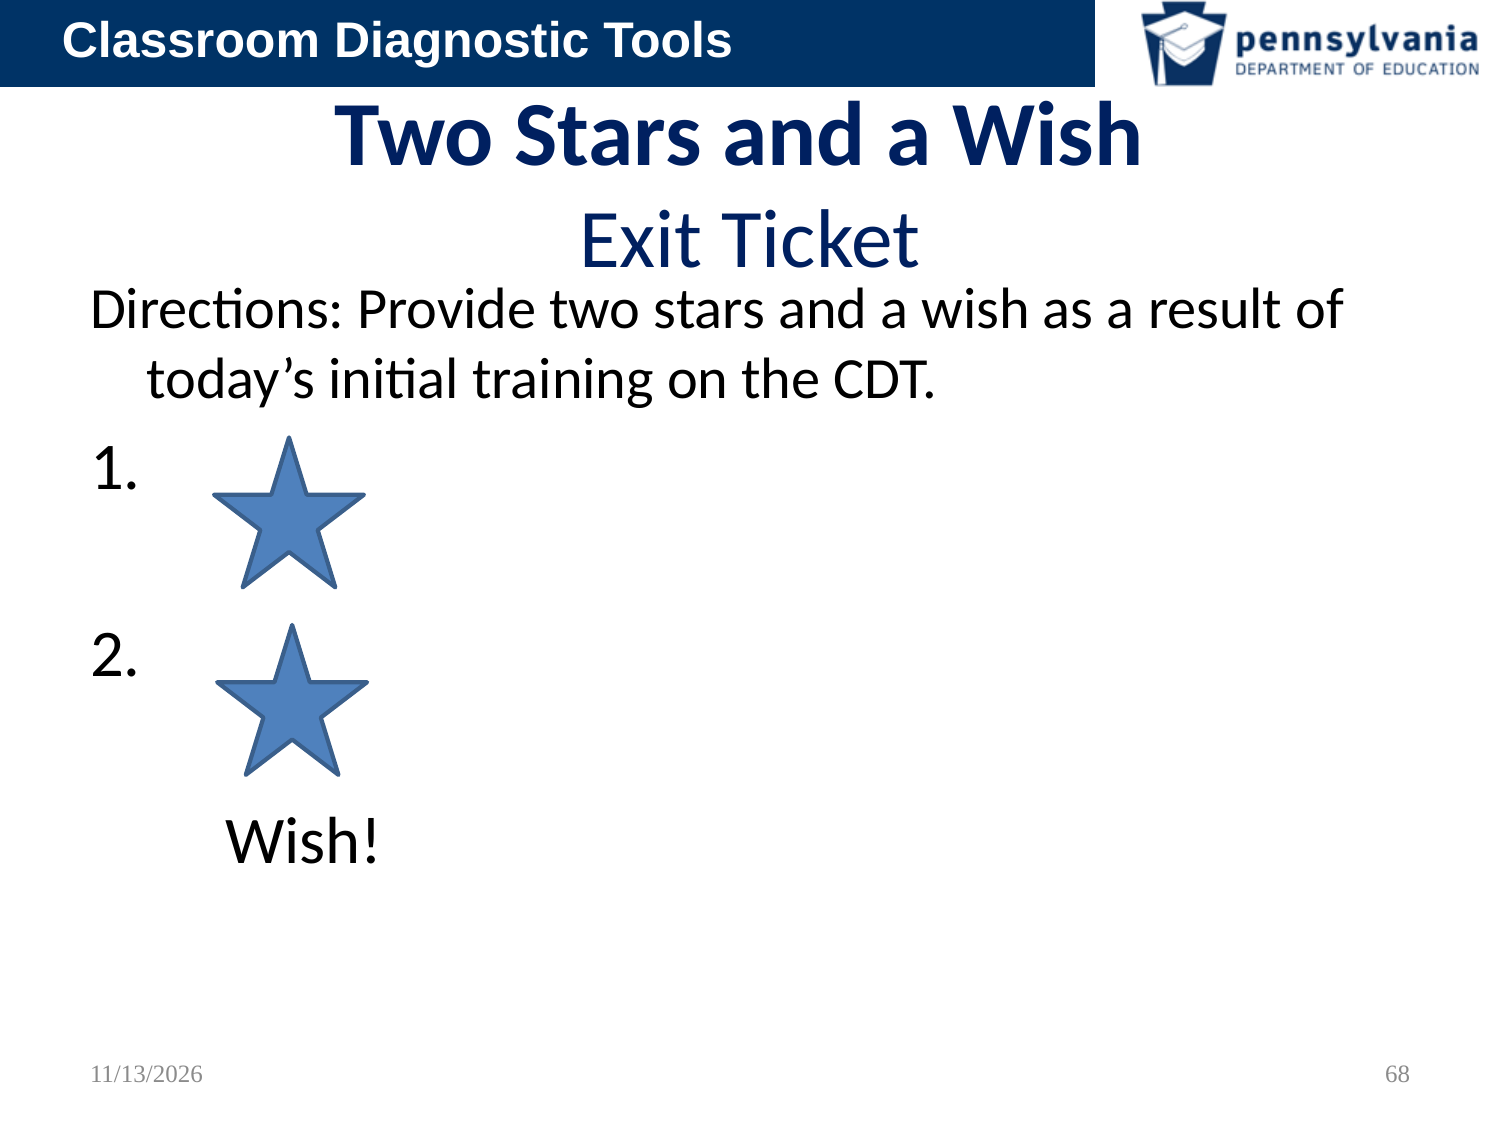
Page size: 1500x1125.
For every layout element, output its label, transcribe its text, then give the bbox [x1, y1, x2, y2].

text_box [215, 622, 370, 777]
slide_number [75, 1042, 425, 1103]
text_box [212, 435, 366, 590]
title Two Stars and a Wish Exit Ticket [74, 44, 1426, 233]
picture [1134, 0, 1485, 90]
list Directions: Provide two stars and a wish as a result of today’s initial training on the CDT. 1. 2. Wish! [74, 262, 1426, 1006]
slide_number 68 [1074, 1042, 1425, 1103]
